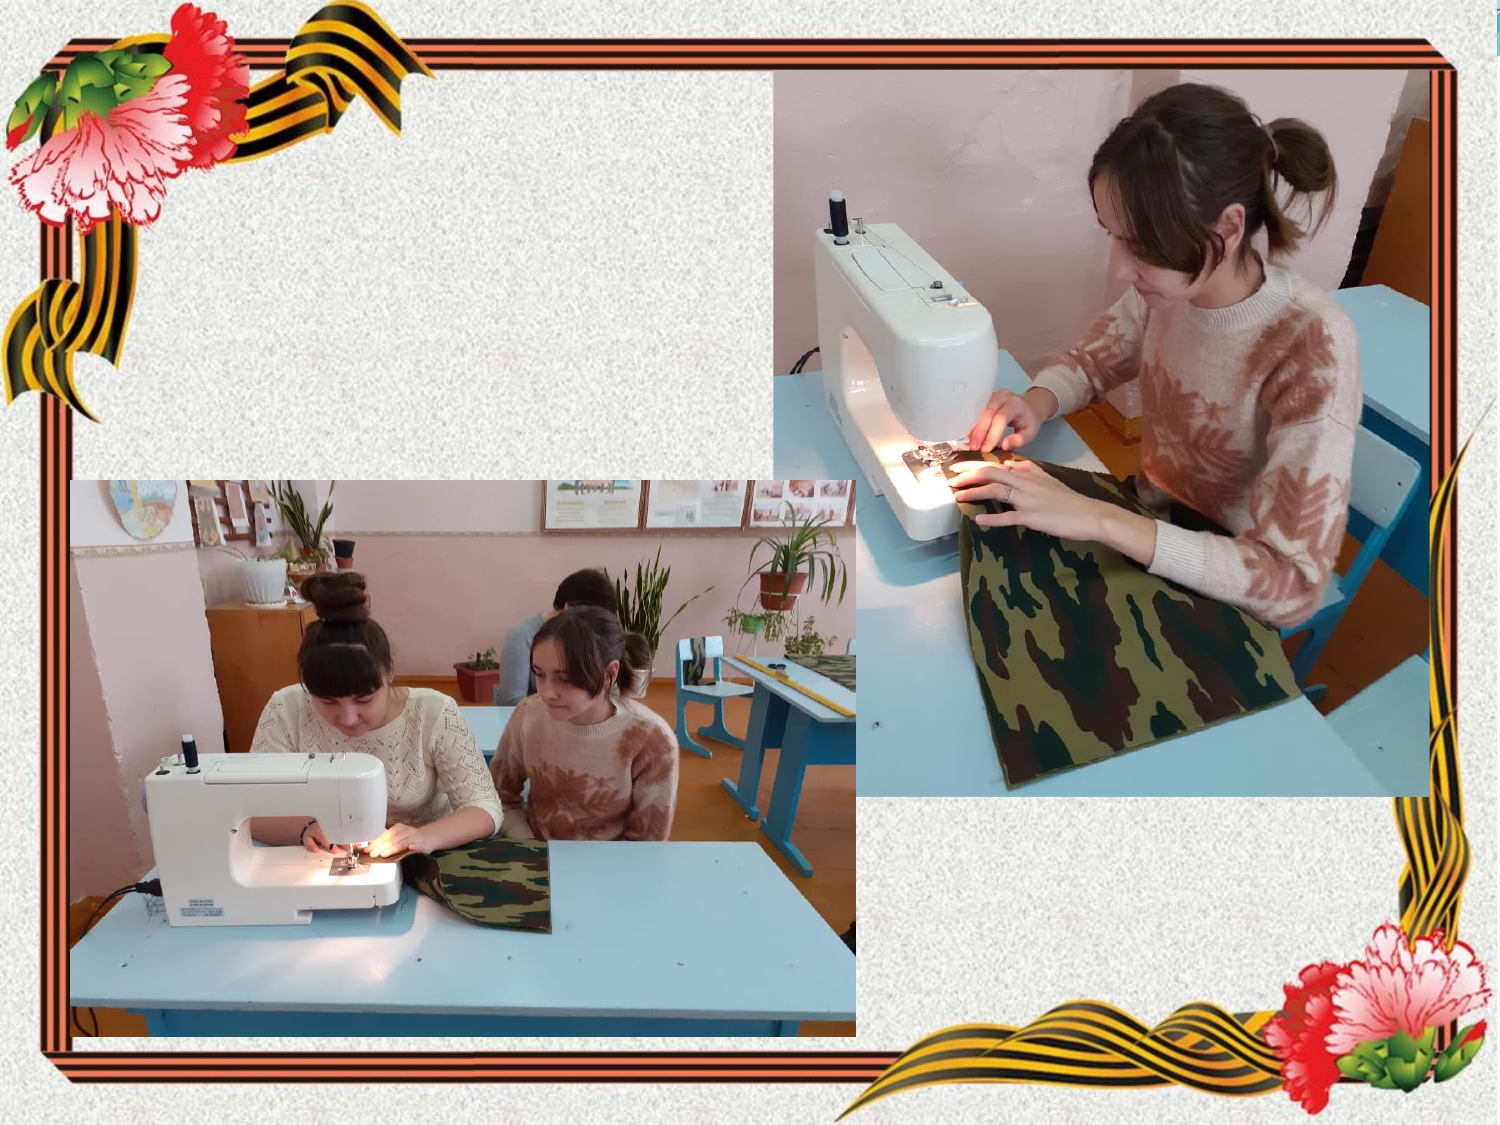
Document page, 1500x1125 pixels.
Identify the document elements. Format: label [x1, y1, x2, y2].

picture [0, 0, 1497, 1125]
list [70, 480, 856, 1037]
